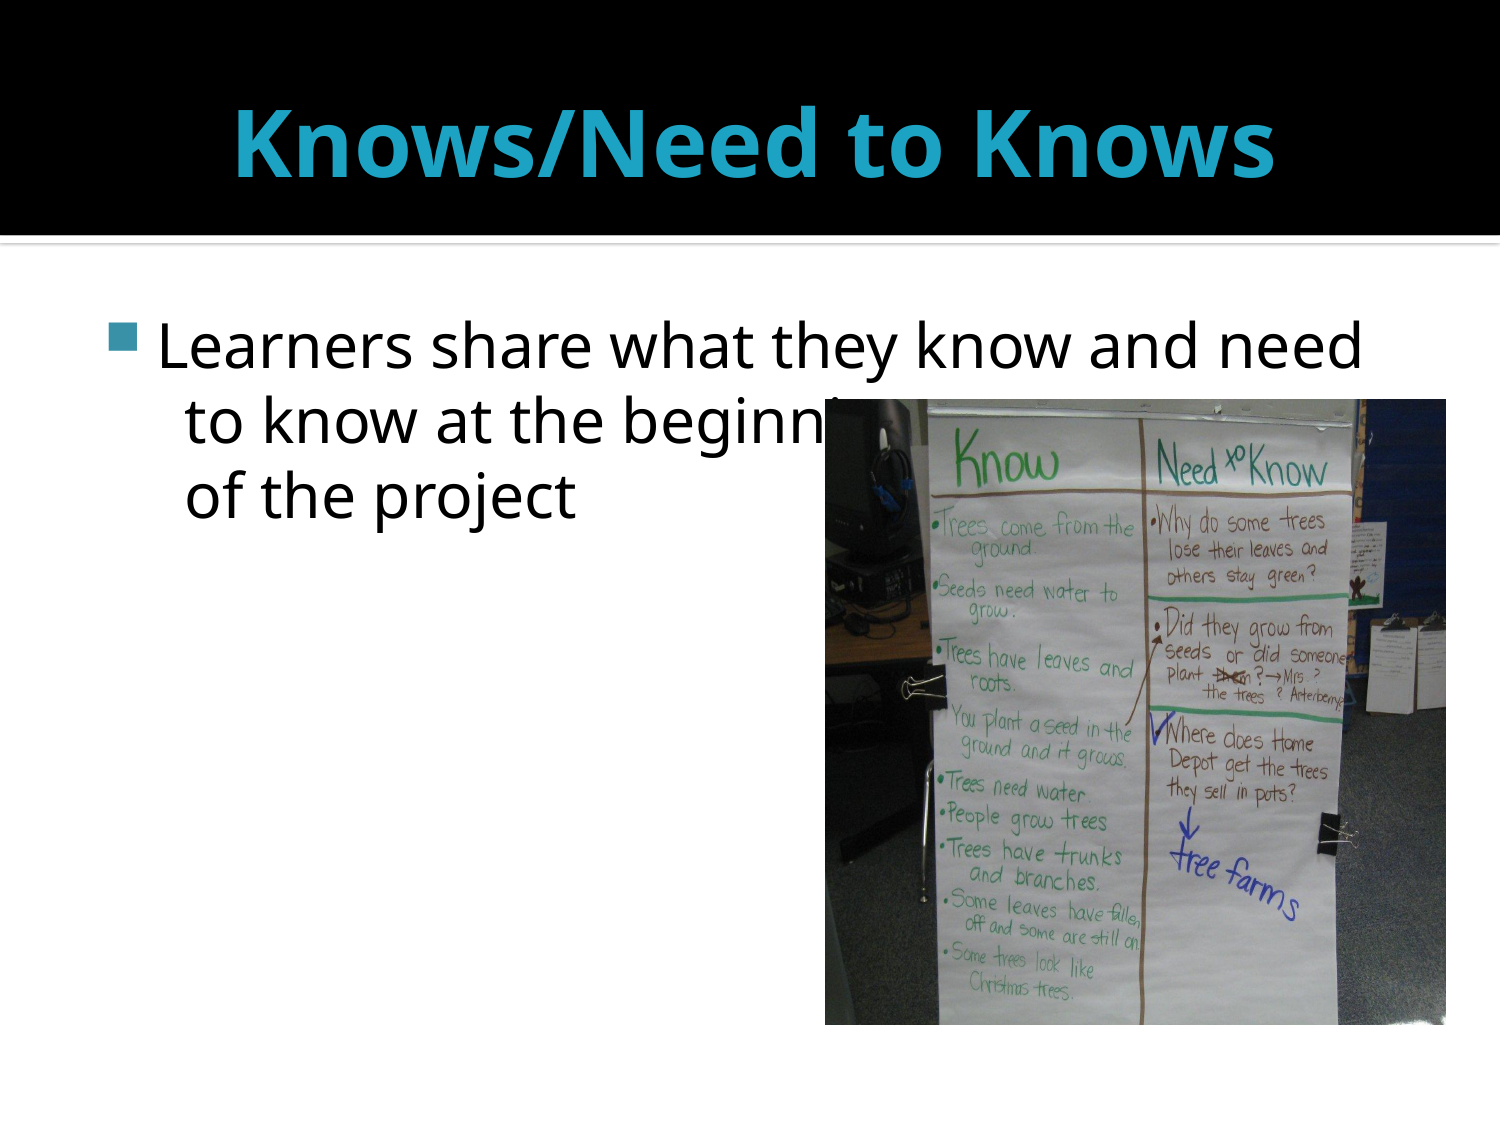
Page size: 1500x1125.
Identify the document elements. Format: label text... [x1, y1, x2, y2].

picture [824, 399, 1446, 1025]
list Learners share what they know and need to know at the beginning of the project [75, 291, 1425, 1050]
title Knows/Need to Knows [75, 37, 1425, 243]
